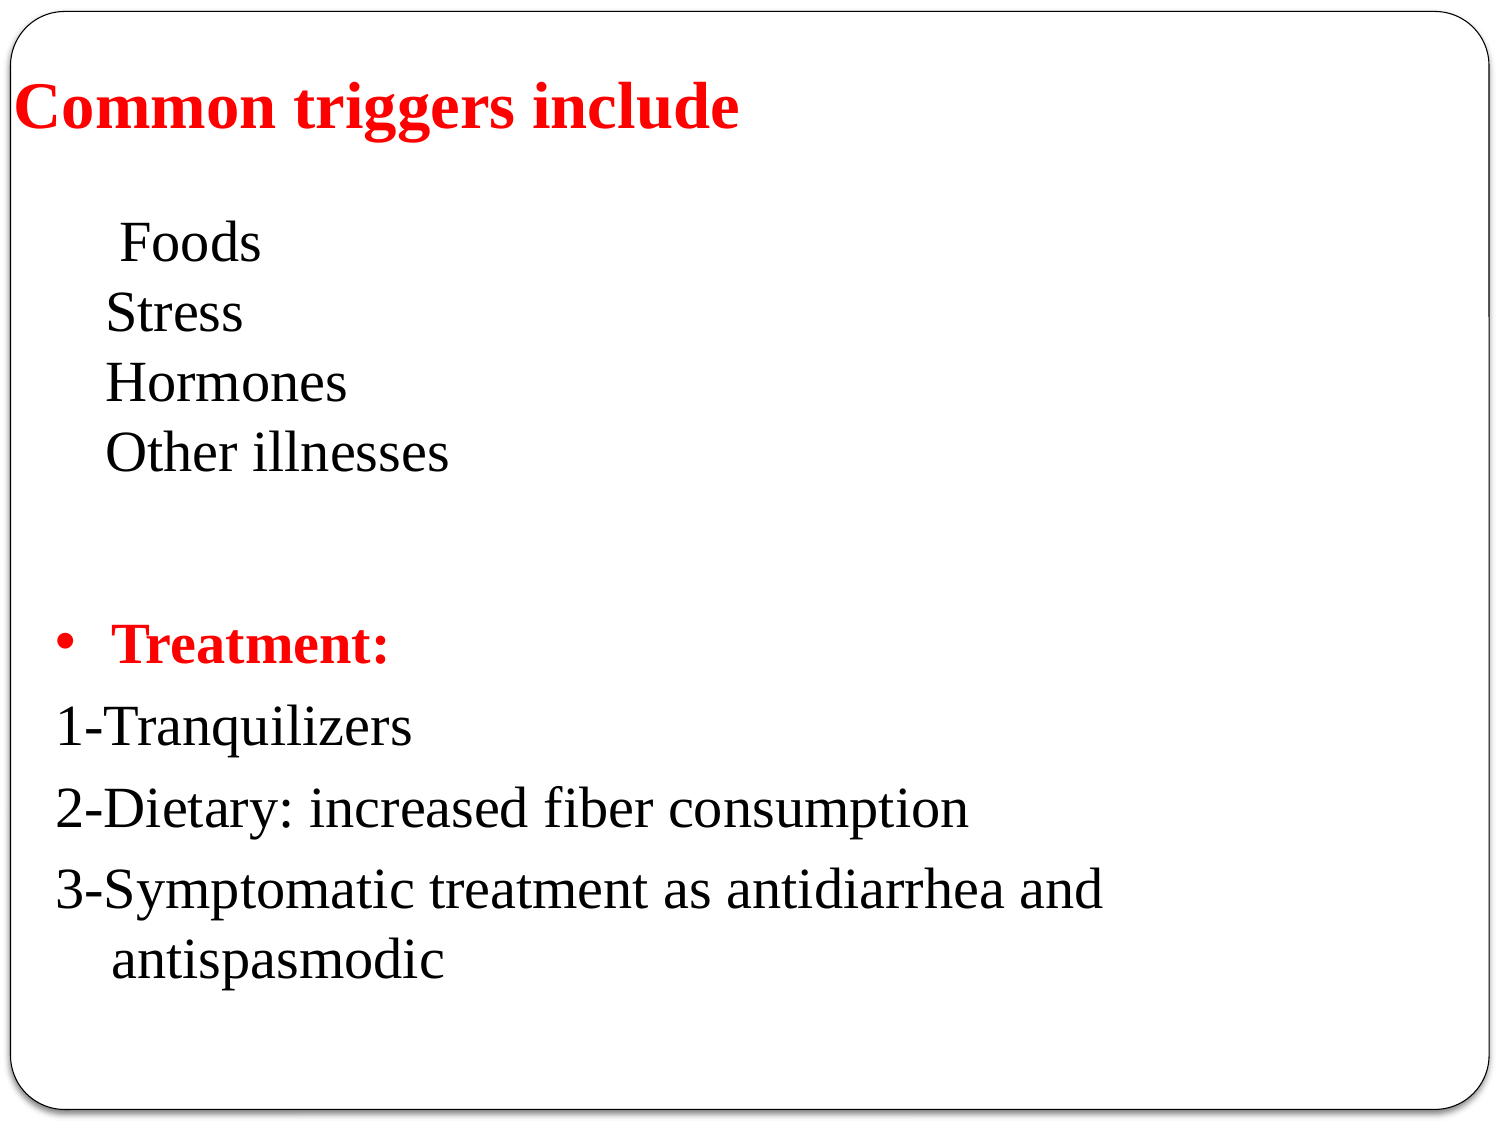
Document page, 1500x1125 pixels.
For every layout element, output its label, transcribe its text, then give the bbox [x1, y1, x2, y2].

text_box Treatment: 1-Tranquilizers 2-Dietary: increased fiber consumption 3-Symptomatic treatment as antidiarrhea and antispasmodic [40, 597, 1317, 998]
text_box Foods Stress Hormones Other illnesses [90, 196, 465, 491]
text_box Common triggers include [0, 54, 756, 150]
